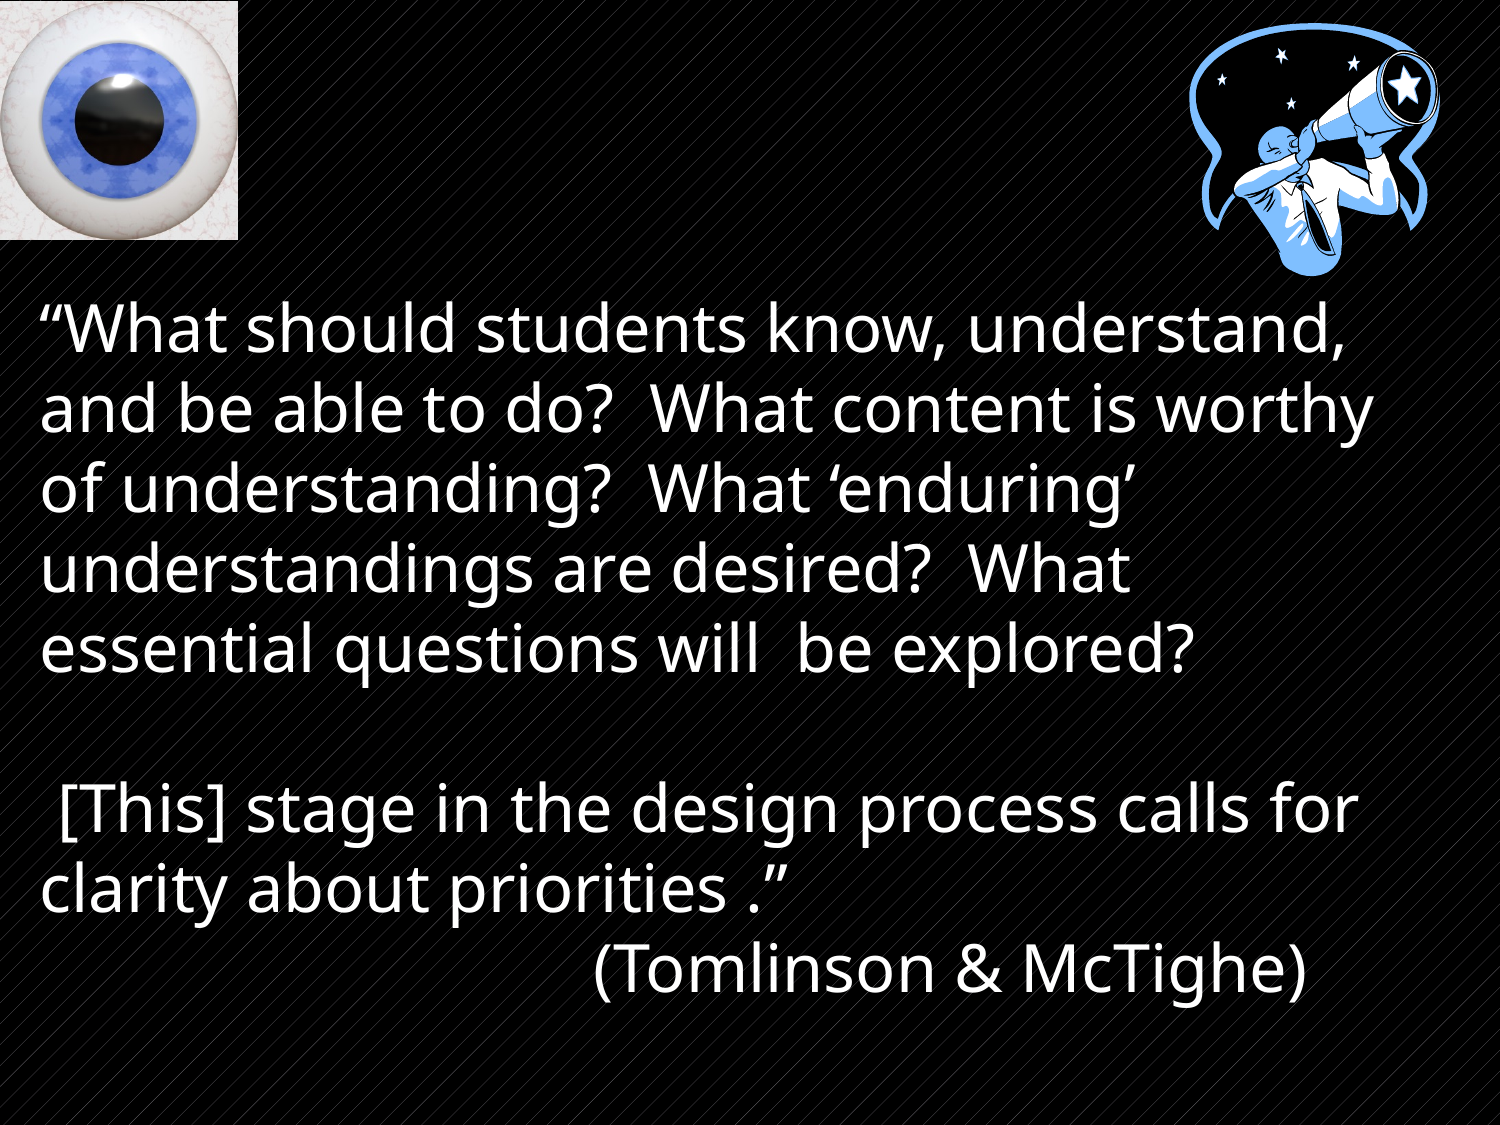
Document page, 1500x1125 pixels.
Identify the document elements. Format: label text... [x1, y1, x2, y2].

picture [1186, 22, 1442, 279]
text_box “What should students know, understand, and be able to do? What content is worthy of understanding? What ‘enduring’ understandings are desired? What essential questions will be explored? [This] stage in the design process calls for clarity about priorities .” (Tomlinson & McTighe) [24, 278, 1442, 1013]
picture [0, 1, 238, 240]
